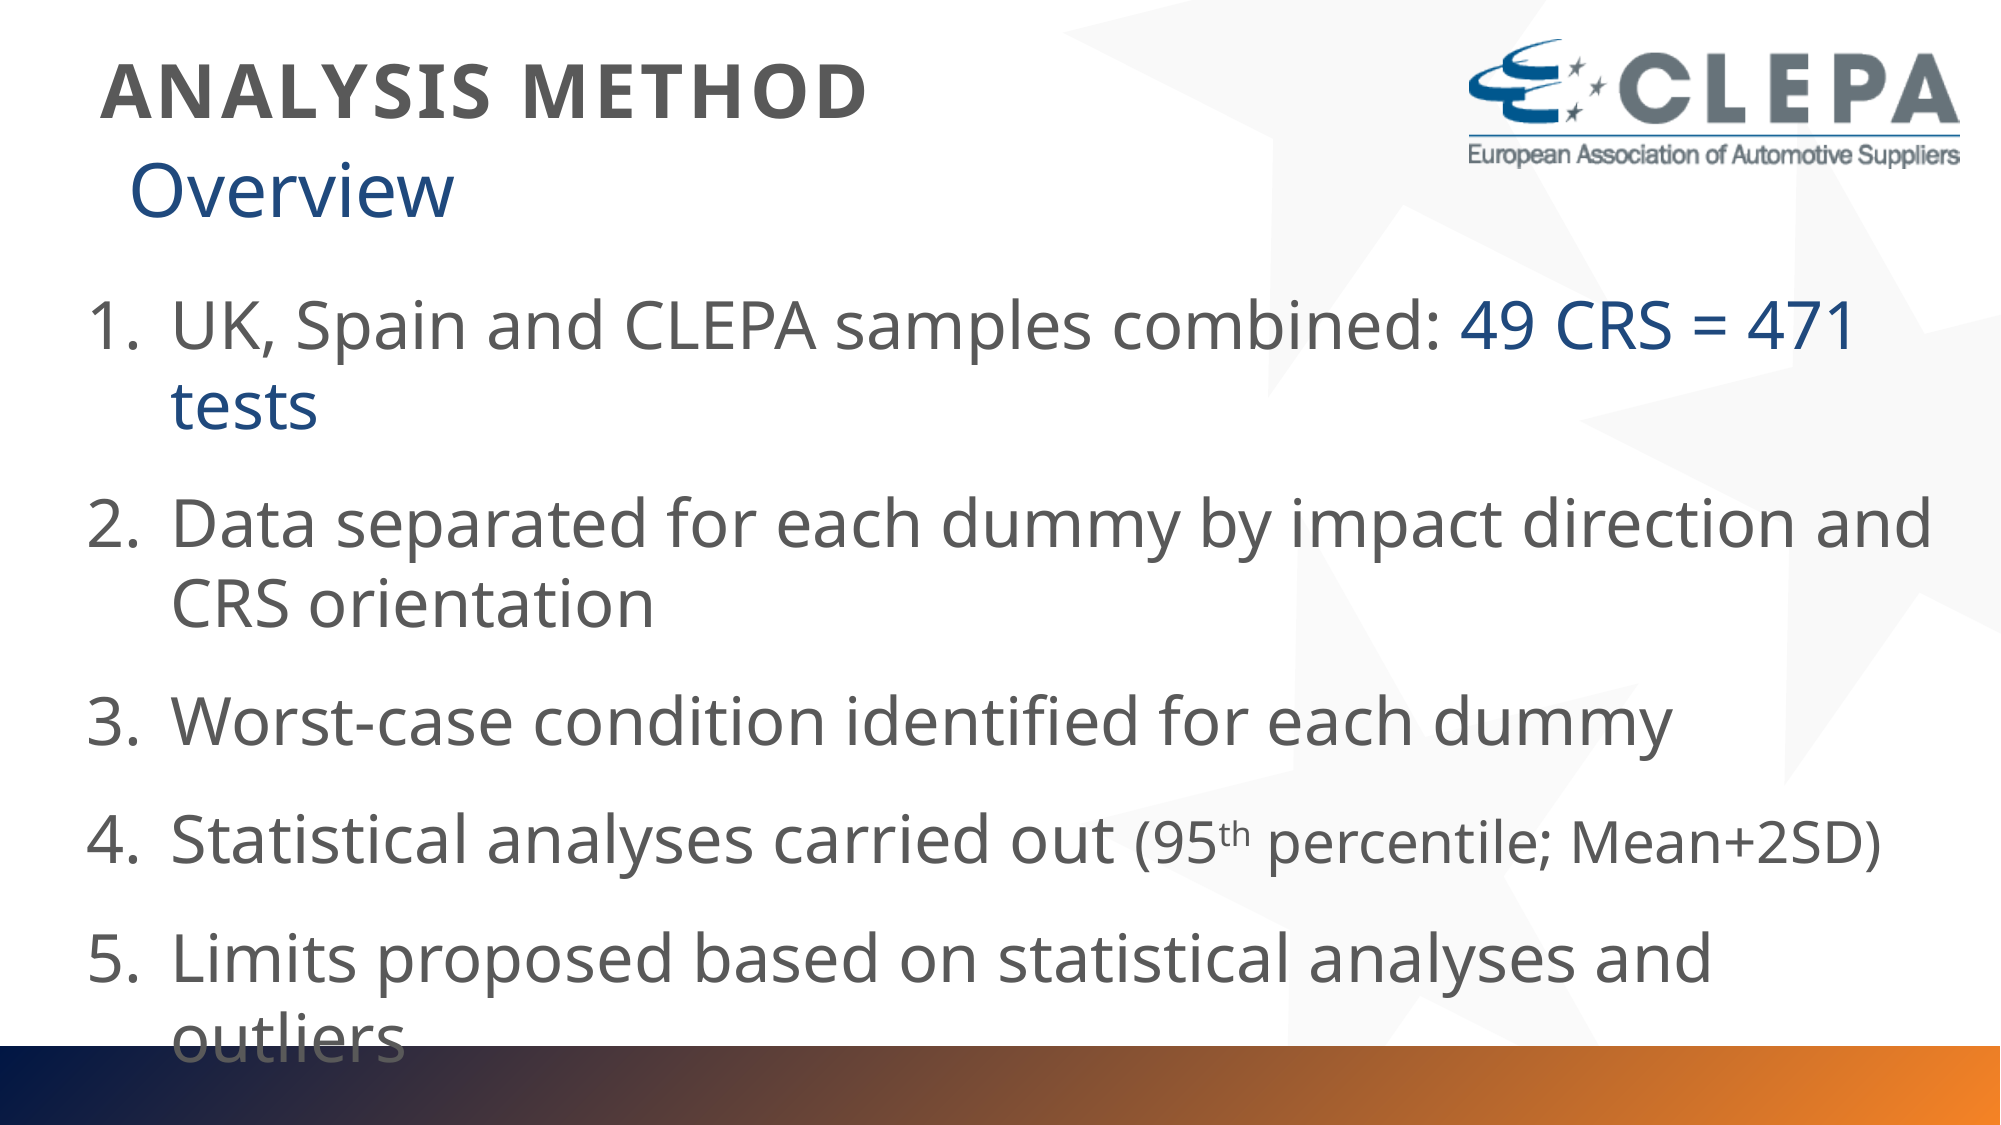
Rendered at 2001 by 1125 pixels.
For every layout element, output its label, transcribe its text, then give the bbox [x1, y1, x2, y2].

list UK, Spain and CLEPA samples combined: 49 CRS = 471 tests Data separated for each dummy by impact direction and CRS orientation Worst-case condition identified for each dummy Statistical analyses carried out (95th percentile; Mean+2SD) Limits proposed based on statistical analyses and outliers [71, 275, 1973, 989]
title ANALYSIS METHOD [85, 58, 1277, 142]
text_box Overview [113, 135, 918, 240]
picture [1469, 39, 1960, 169]
